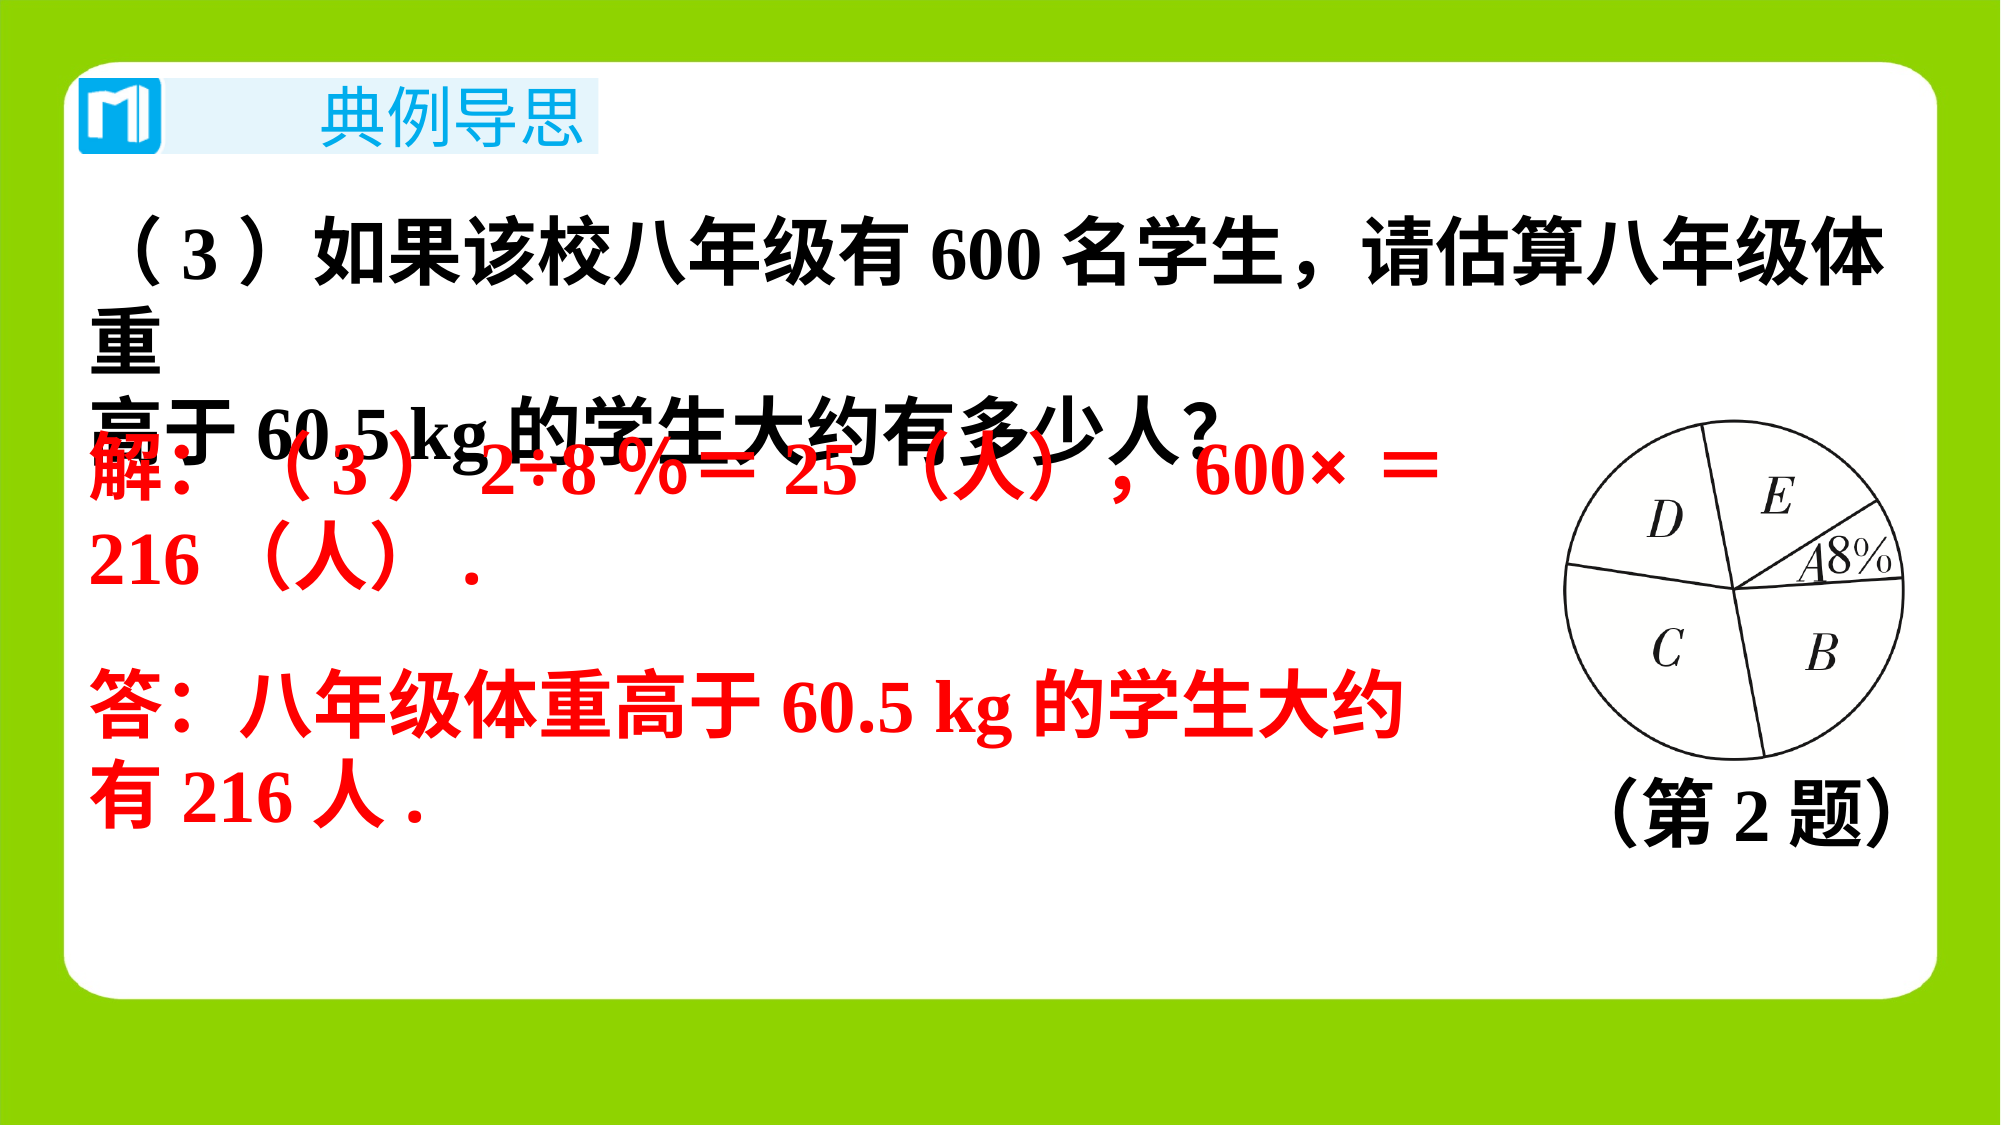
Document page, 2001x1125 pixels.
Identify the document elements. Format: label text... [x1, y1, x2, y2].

text_box 答：八年级体重高于60.5 kg的学生大约 有216人. [88, 657, 1563, 749]
text_box （3）如果该校八年级有600名学生，请估算八年级体重 高于60.5 kg的学生大约有多少人？ [88, 204, 1912, 387]
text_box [1563, 419, 1908, 858]
picture [0, 0, 2001, 1125]
